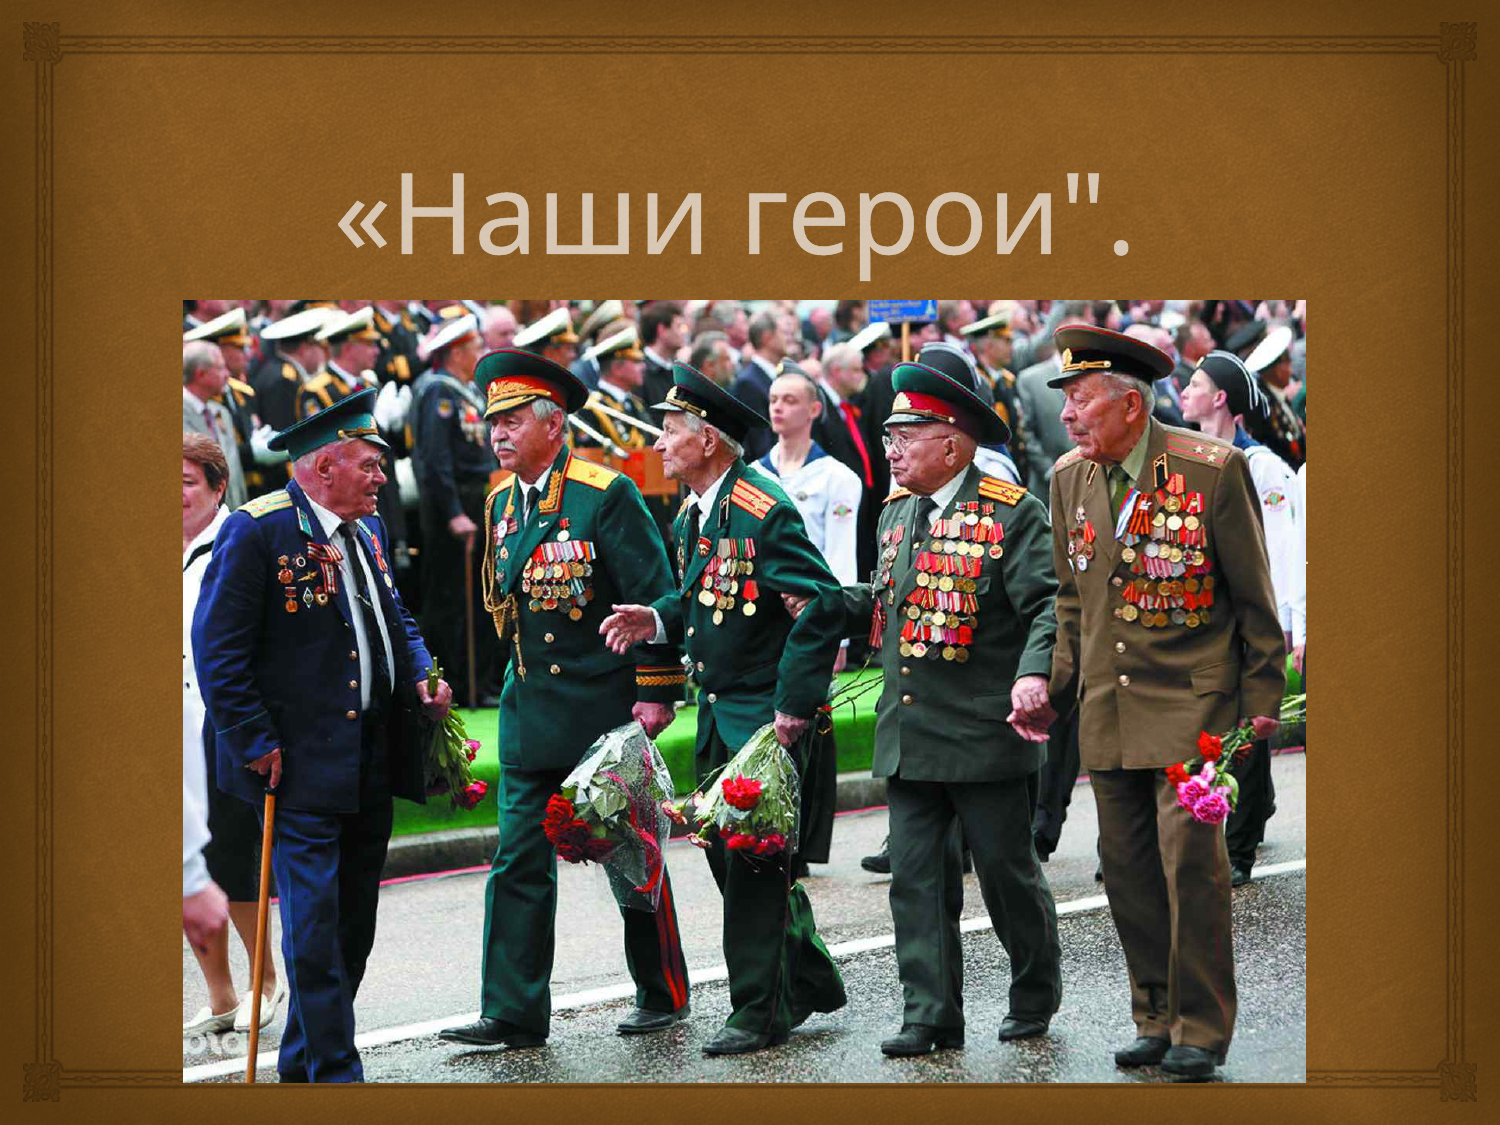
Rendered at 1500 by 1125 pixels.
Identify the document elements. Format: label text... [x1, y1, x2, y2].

picture [0, 0, 1500, 1125]
title «Наши герои". [17, 0, 1483, 285]
